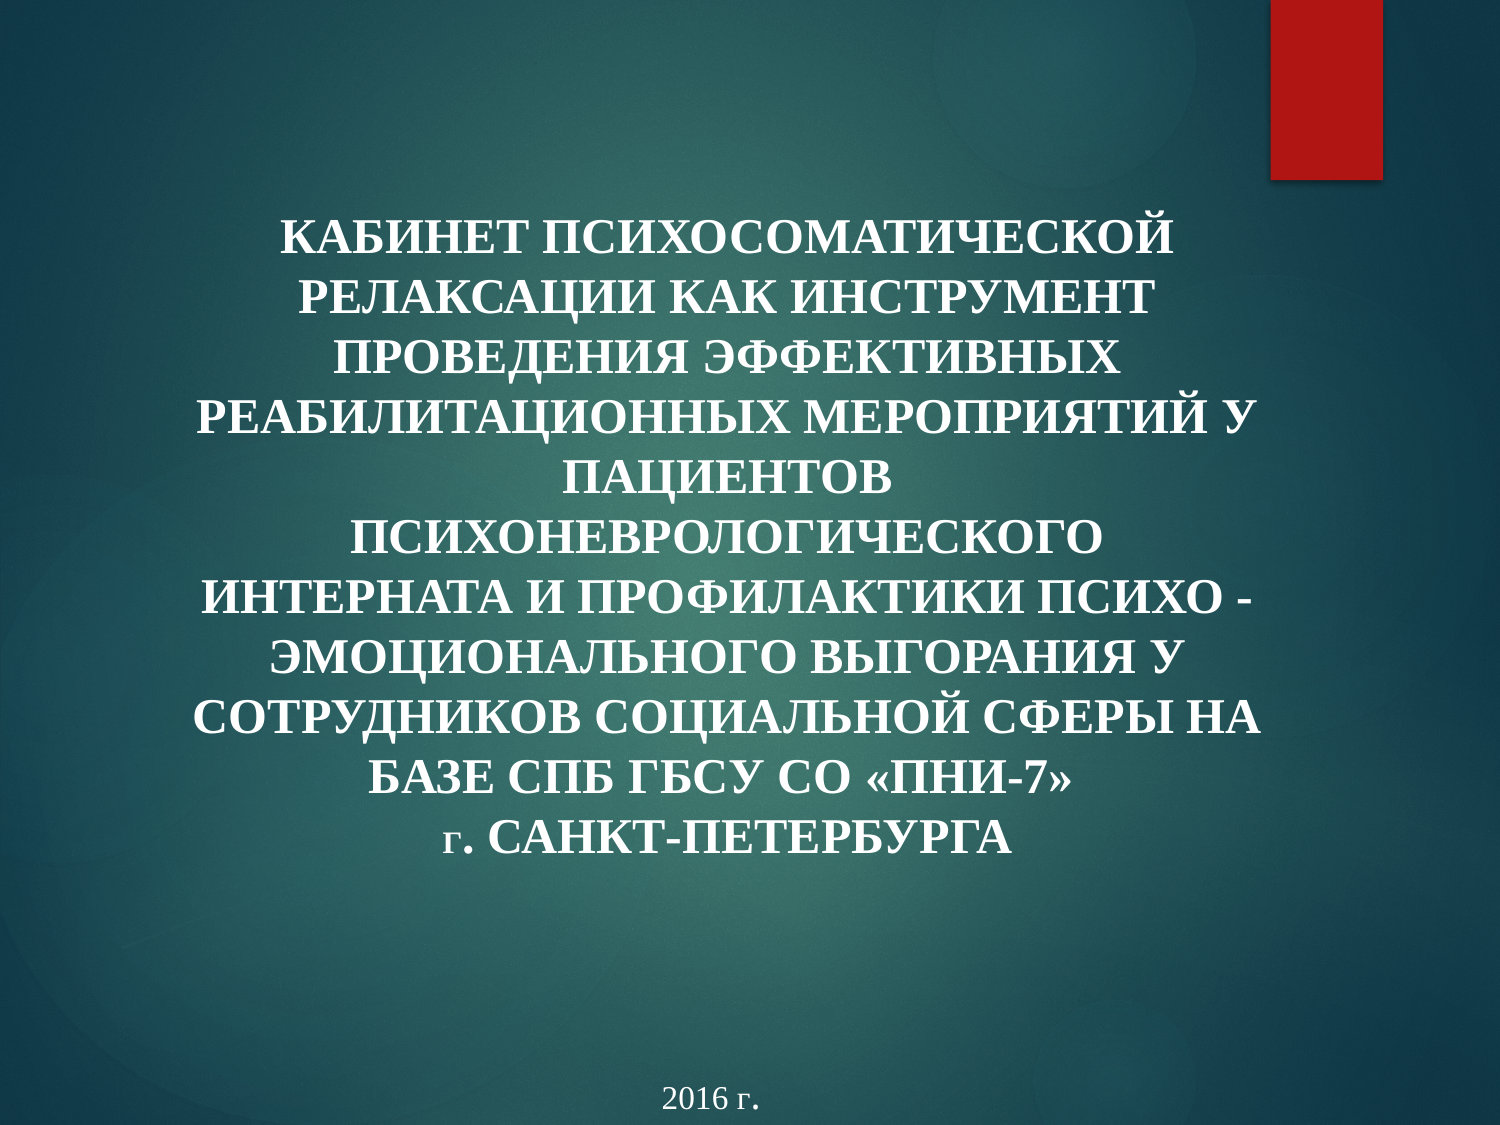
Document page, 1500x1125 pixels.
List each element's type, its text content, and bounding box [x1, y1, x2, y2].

subtitle КАБИНЕТ психосоматической релаксации как инструмент проведения эффективных реабилитационных мероприятий у пациентов психоневрологического интерната и профилактики психо -эмоционального выгорания у сотрудников социальной сферы на базе СПб ГБСУ СО «ПНИ-7» г. Санкт-Петербурга [175, 105, 1280, 961]
text_box 2016 г. [646, 1064, 776, 1125]
